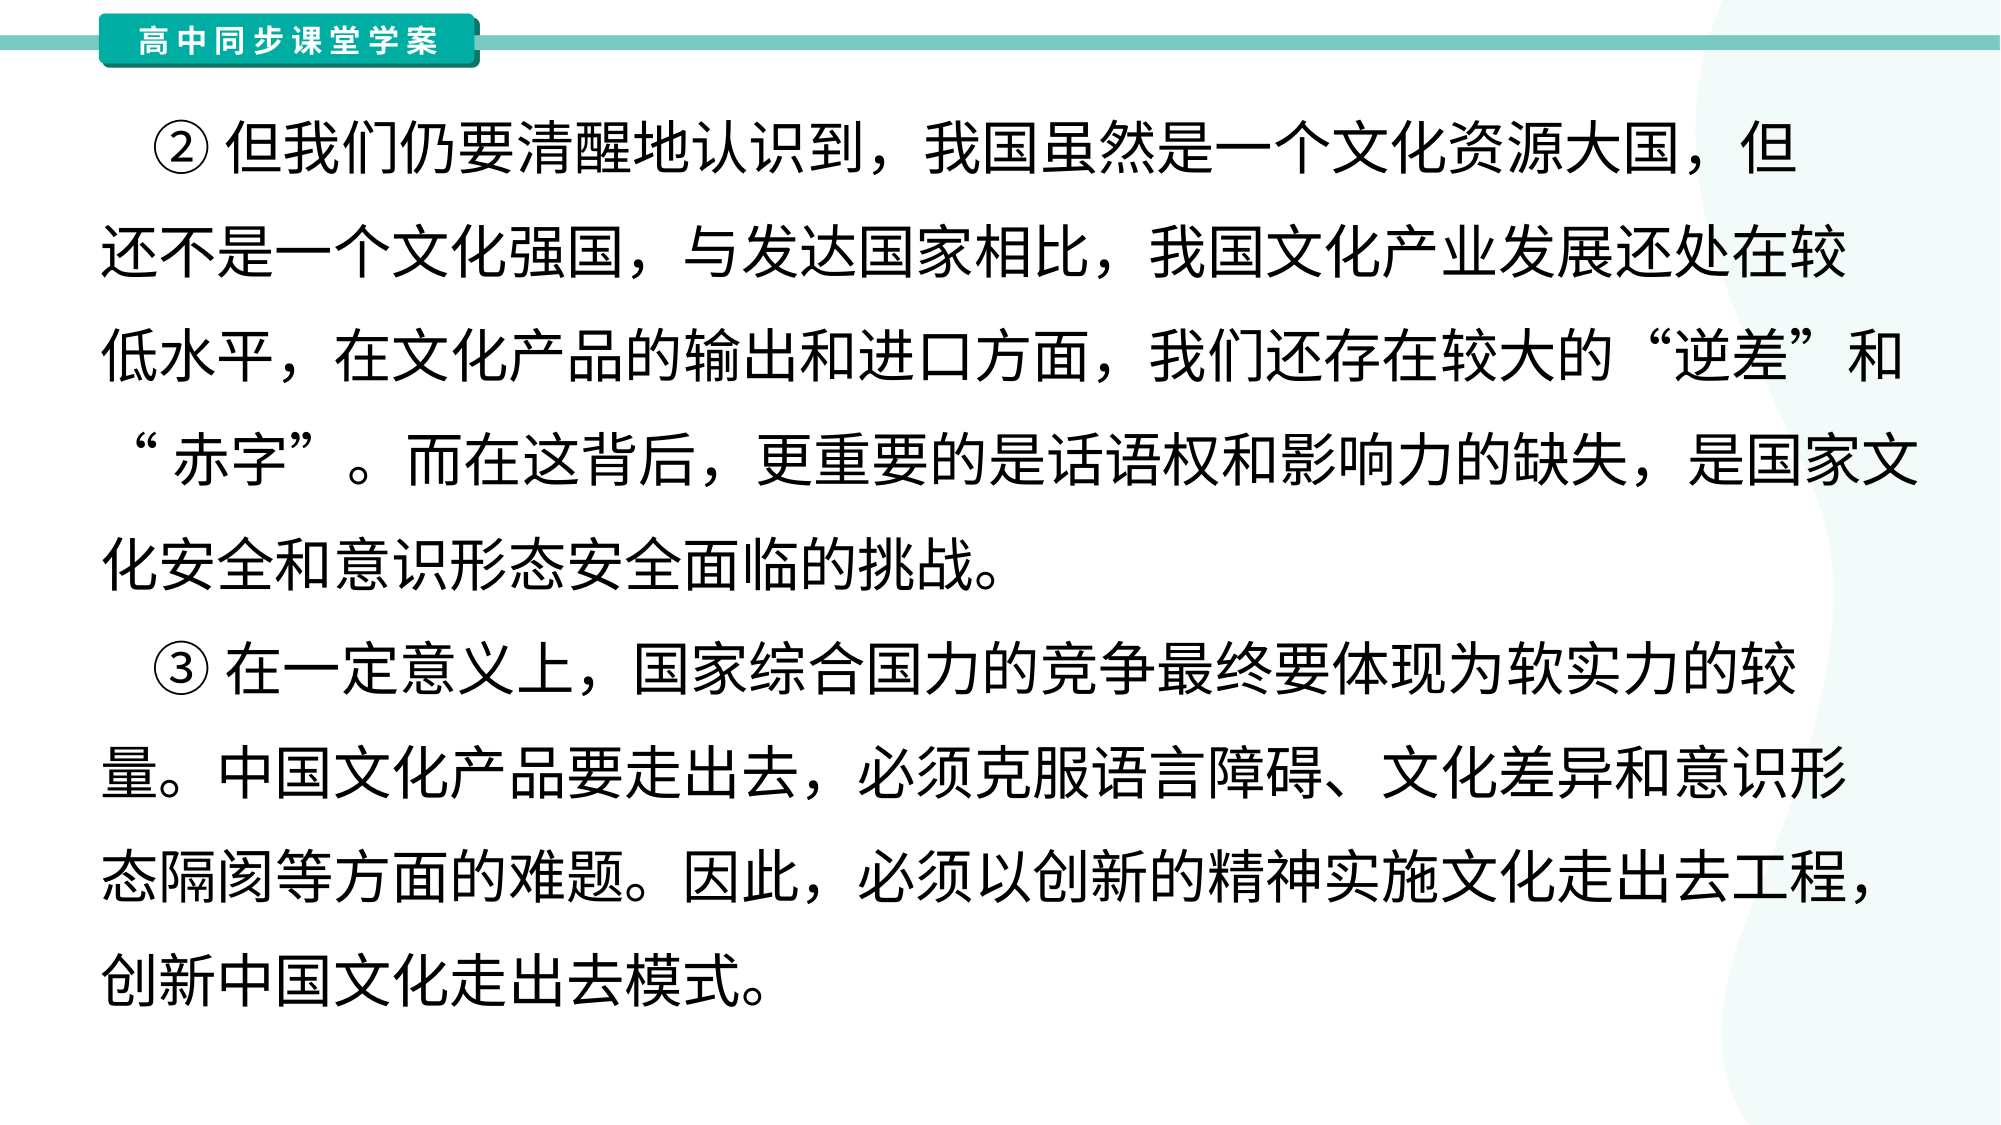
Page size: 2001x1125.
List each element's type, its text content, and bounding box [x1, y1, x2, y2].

picture [0, 0, 2000, 1125]
text_box ②但我们仍要清醒地认识到，我国虽然是一个文化资源大国，但 还不是一个文化强国，与发达国家相比，我国文化产业发展还处在较 低水平，在文化产品的输出和进口方面，我们还存在较大的“逆差”和 “赤字”。而在这背后，更重要的是话语权和影响力的缺失，是国家文 化安全和意识形态安全面临的挑战。 ③在一定意义上，国家综合国力的竞争最终要体现为软实力的较 量。中国文化产品要走出去，必须克服语言障碍、文化差异和意识形 态隔阂等方面的难题。因此，必须以创新的精神实施文化走出去工程， 创新中国文化走出去模式。 [100, 76, 1899, 1015]
